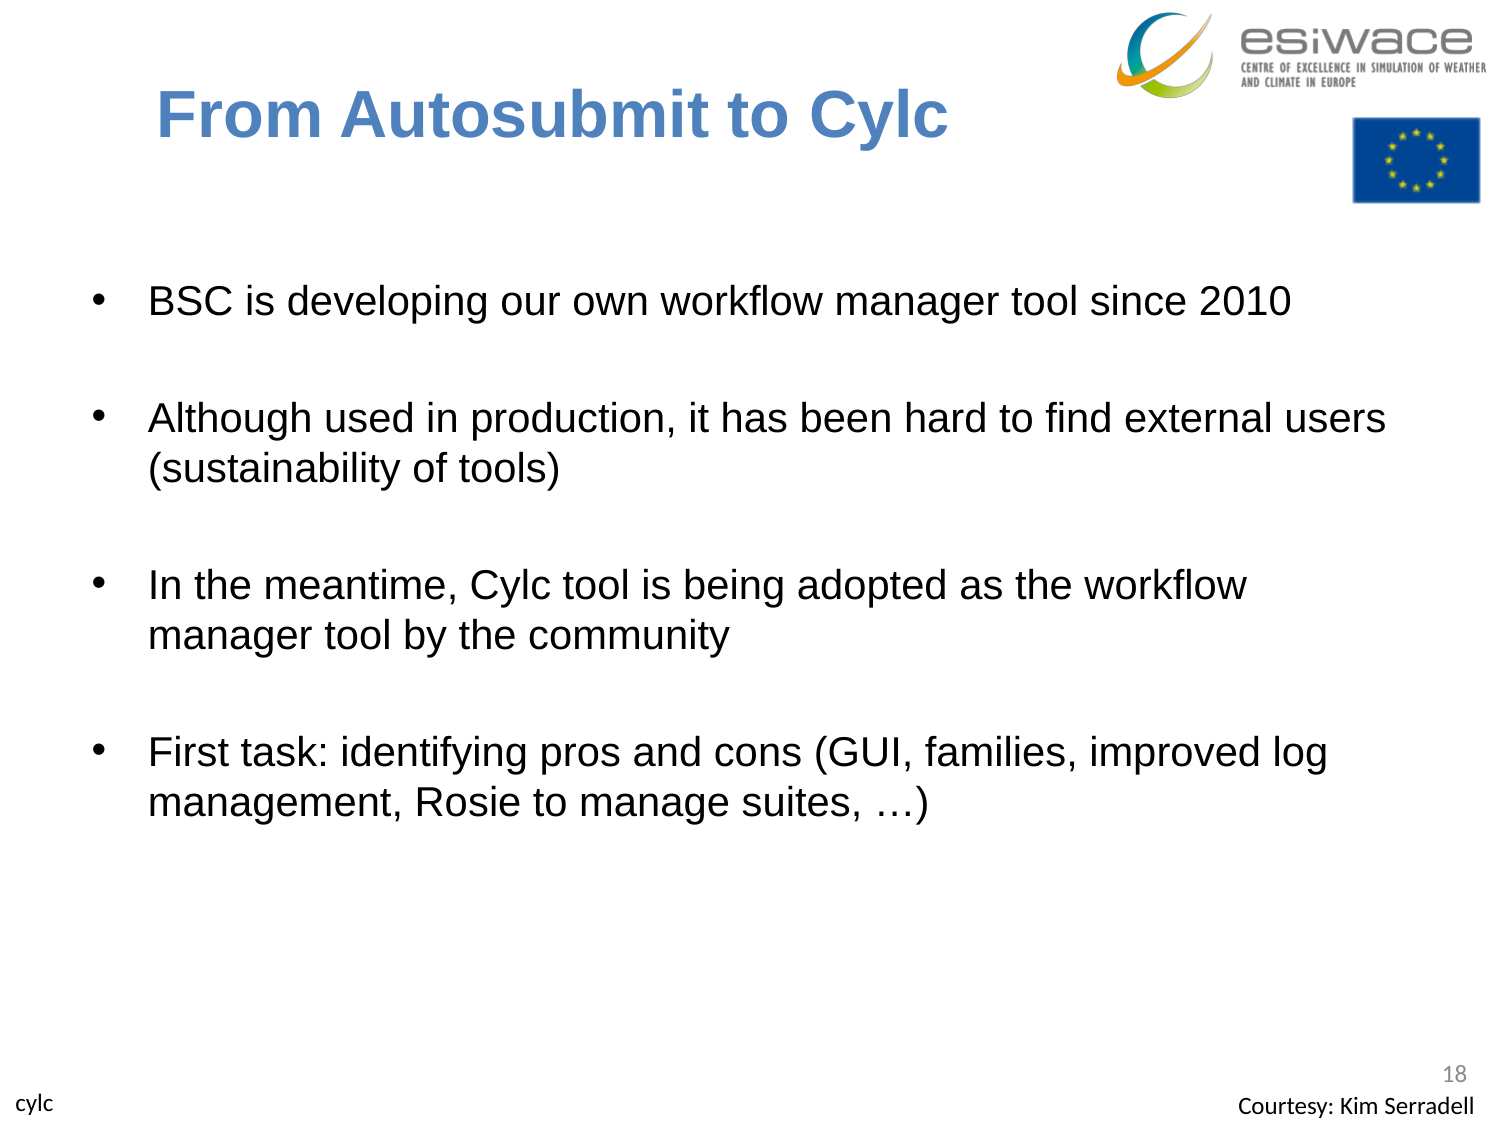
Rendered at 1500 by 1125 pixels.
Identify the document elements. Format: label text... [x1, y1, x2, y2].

picture [1111, 11, 1486, 101]
text_box cylc [0, 1079, 69, 1125]
text_box Courtesy: Kim Serradell [1223, 1082, 1491, 1125]
list BSC is developing our own workflow manager tool since 2010 Although used in production, it has been hard to find external users (sustainability of tools) In the meantime, Cylc tool is being adopted as the workflow manager tool by the community First task: identifying pros and cons (GUI, families, improved log management, Rosie to manage suites, …) [76, 216, 1424, 941]
title From Autosubmit to Cylc [14, 14, 1093, 208]
picture [1351, 116, 1483, 206]
slide_number 18 [1132, 1042, 1483, 1103]
